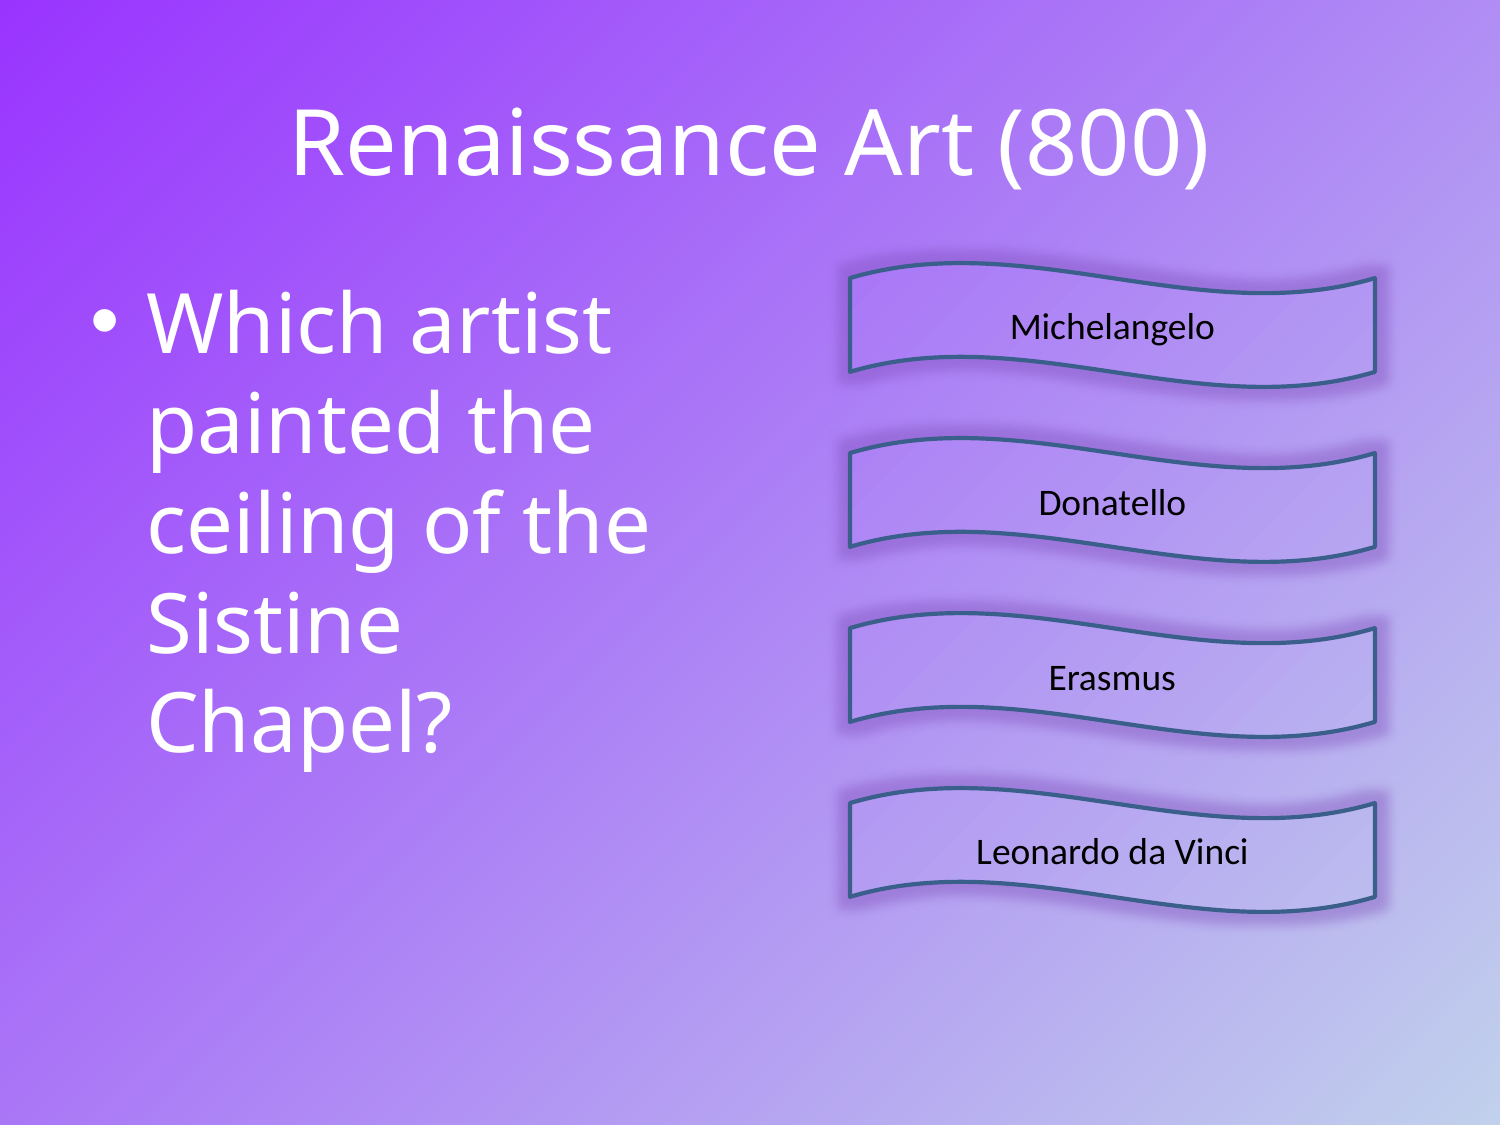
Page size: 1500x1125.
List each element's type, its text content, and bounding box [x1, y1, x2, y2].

text_box Erasmus [847, 611, 1378, 740]
title Renaissance Art (800) [75, 45, 1425, 233]
list Which artist painted the ceiling of the Sistine Chapel? [75, 262, 738, 1005]
text_box Leonardo da Vinci [847, 785, 1378, 915]
text_box Michelangelo [847, 260, 1378, 390]
text_box Donatello [847, 435, 1378, 564]
